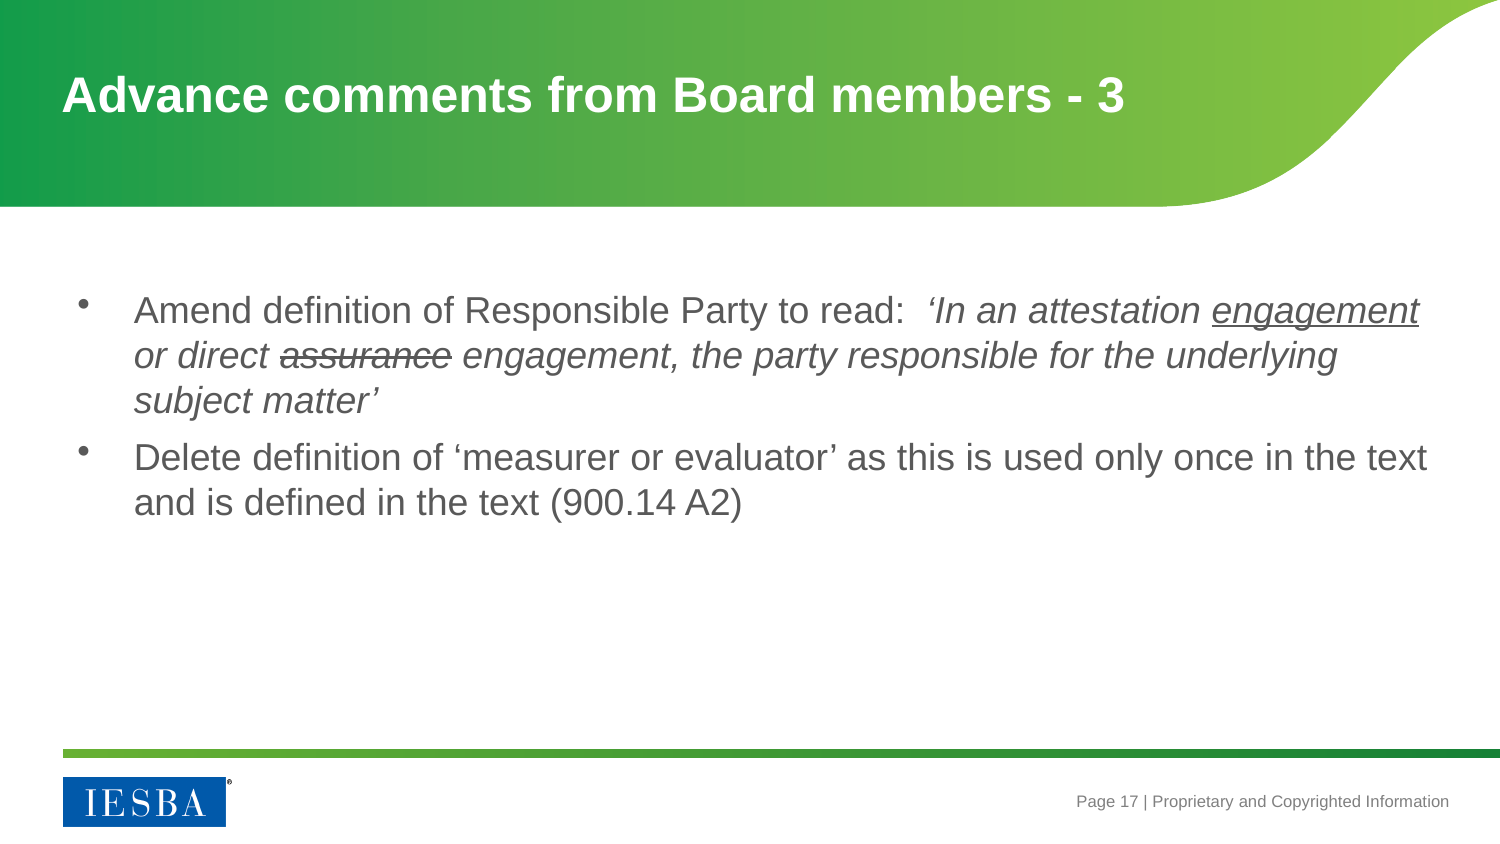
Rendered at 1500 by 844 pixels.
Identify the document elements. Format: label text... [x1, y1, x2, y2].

list Amend definition of Responsible Party to read: ‘In an attestation engagement or direct assurance engagement, the party responsible for the underlying subject matter’ Delete definition of ‘measurer or evaluator’ as this is used only once in the text and is defined in the text (900.14 A2) [62, 220, 1450, 724]
picture [0, 0, 1500, 207]
picture [63, 777, 232, 827]
title Advance comments from Board members - 3 [61, 59, 1299, 125]
